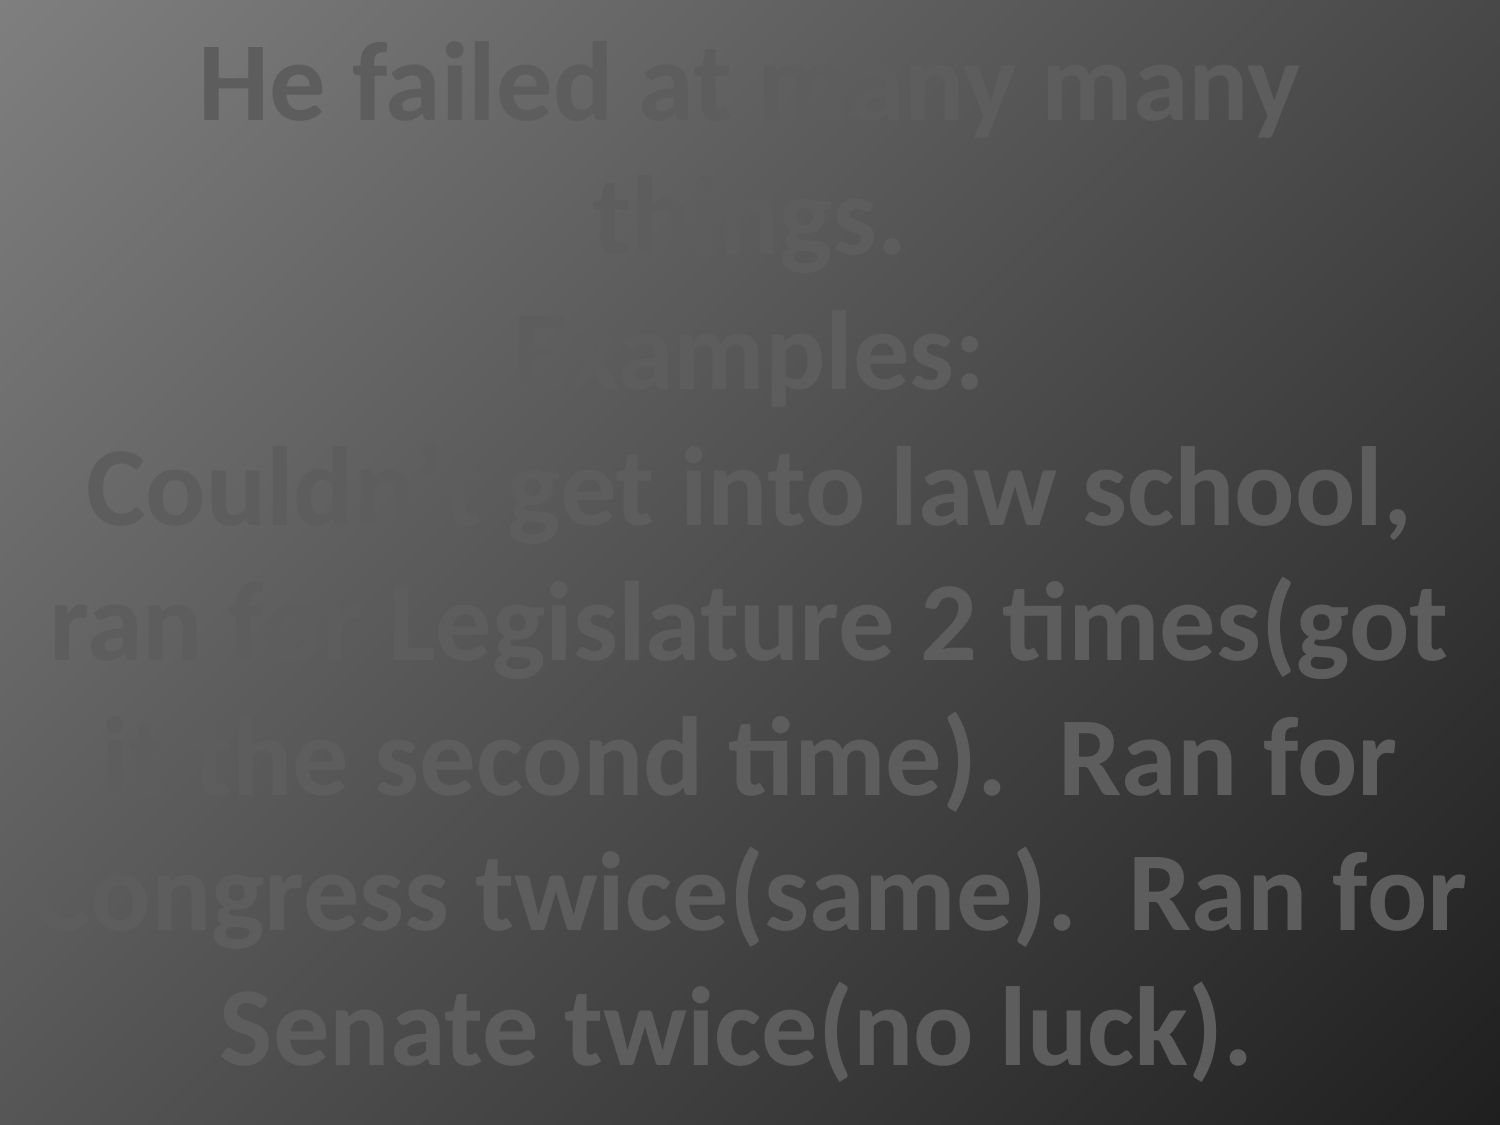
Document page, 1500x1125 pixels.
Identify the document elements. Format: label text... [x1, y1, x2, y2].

text_box He failed at many many things. Examples: Couldn’t get into law school, ran for Legislature 2 times(got it the second time). Ran for Congress twice(same). Ran for Senate twice(no luck). [0, 0, 1500, 1125]
